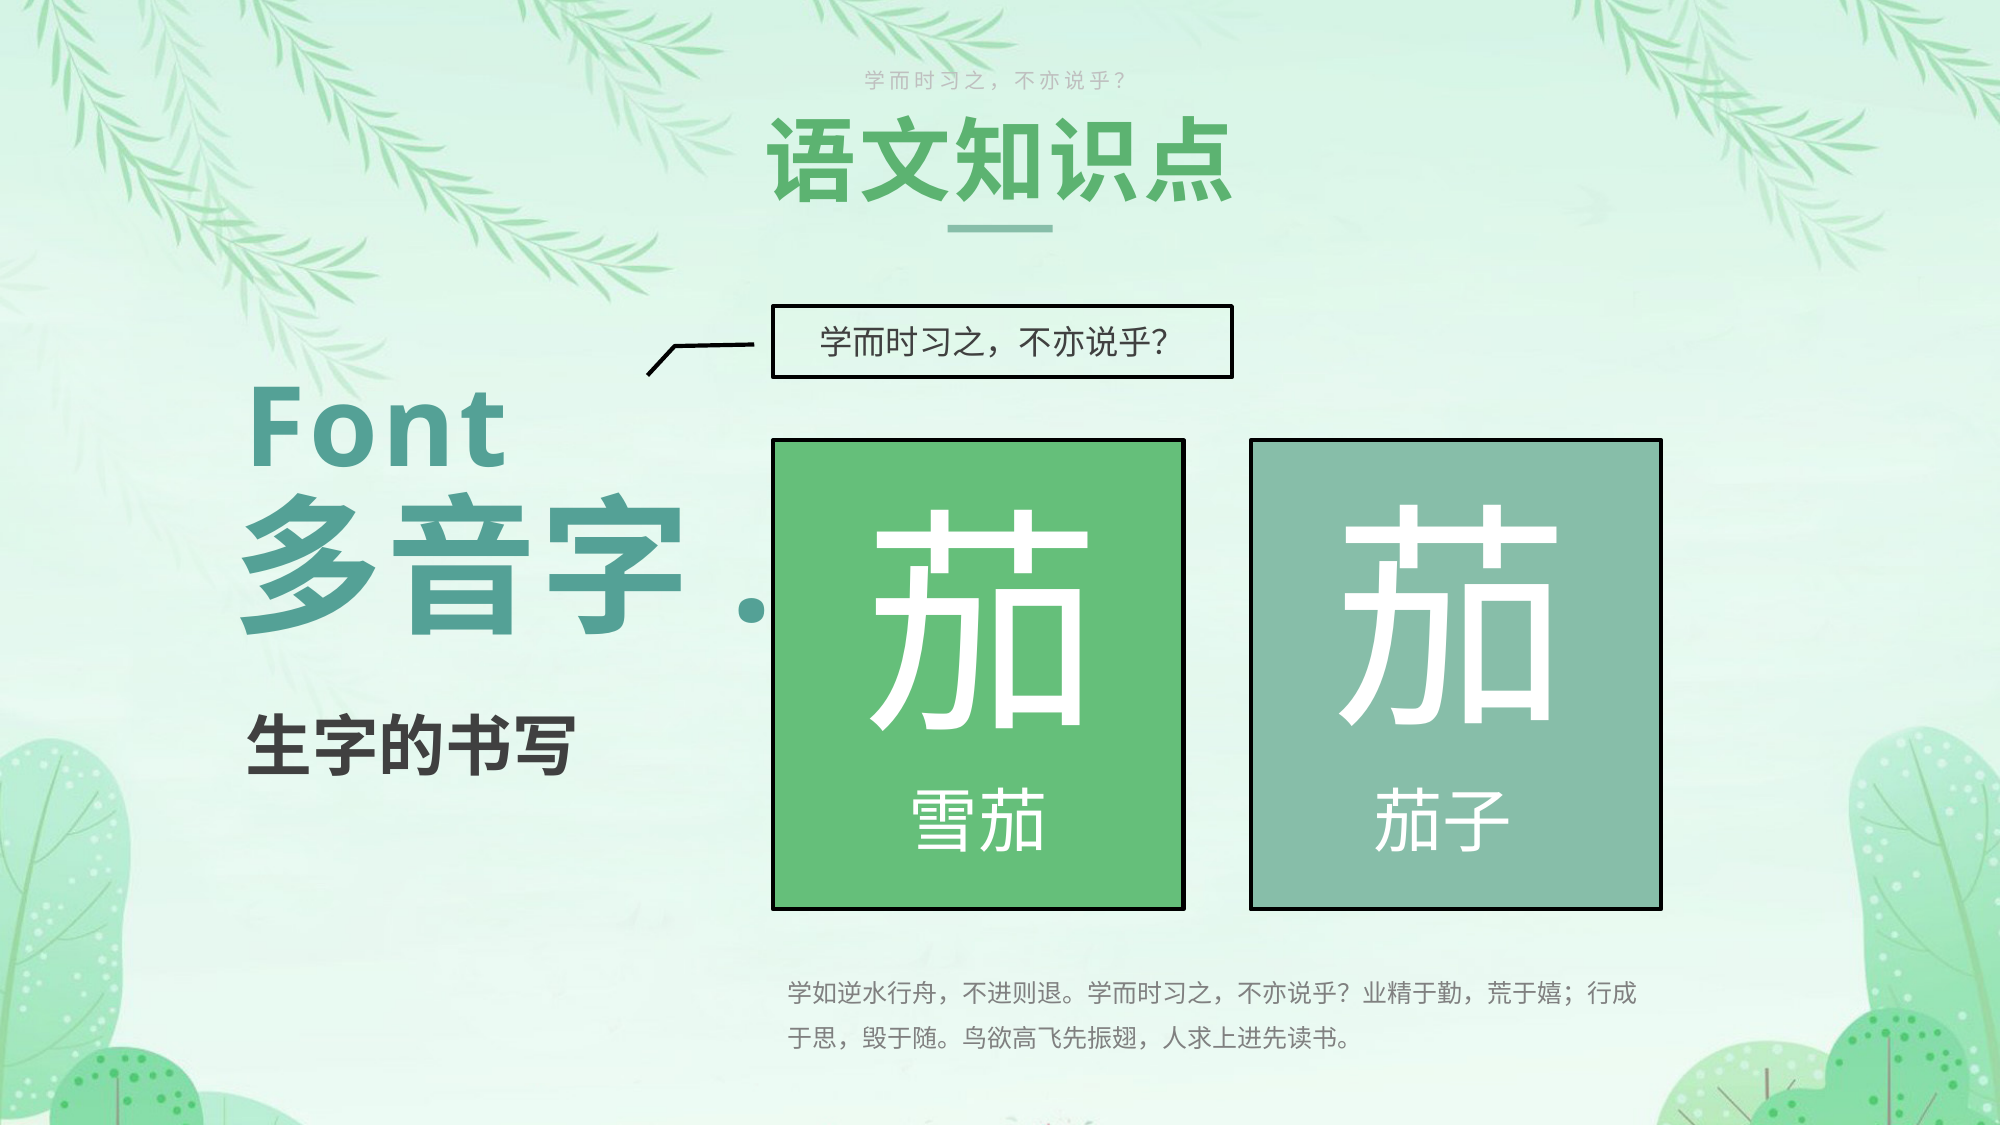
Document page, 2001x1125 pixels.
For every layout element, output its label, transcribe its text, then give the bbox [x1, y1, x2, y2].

text_box [1249, 438, 1663, 911]
text_box 茄 [1316, 459, 1587, 762]
picture [0, 0, 2000, 1125]
text_box [771, 304, 1234, 379]
text_box 学如逆水行舟，不进则退。学而时习之，不亦说乎？业精于勤，荒于嬉；行成于思，毁于随。鸟欲高飞先振翅，人求上进先读书。 [773, 954, 1662, 1060]
text_box [771, 438, 1186, 911]
list 语文知识点 [105, 102, 1895, 204]
text_box 雪茄 [893, 769, 1063, 868]
text_box 多音字. [217, 464, 789, 660]
text_box Font [229, 348, 523, 464]
list 学而时习之，不亦说乎？ [105, 68, 1895, 94]
text_box 茄子 [1358, 769, 1528, 868]
text_box [645, 342, 755, 377]
text_box 茄 [847, 464, 1118, 767]
text_box 学而时习之，不亦说乎？ [787, 313, 1218, 369]
text_box 生字的书写 [230, 696, 692, 792]
